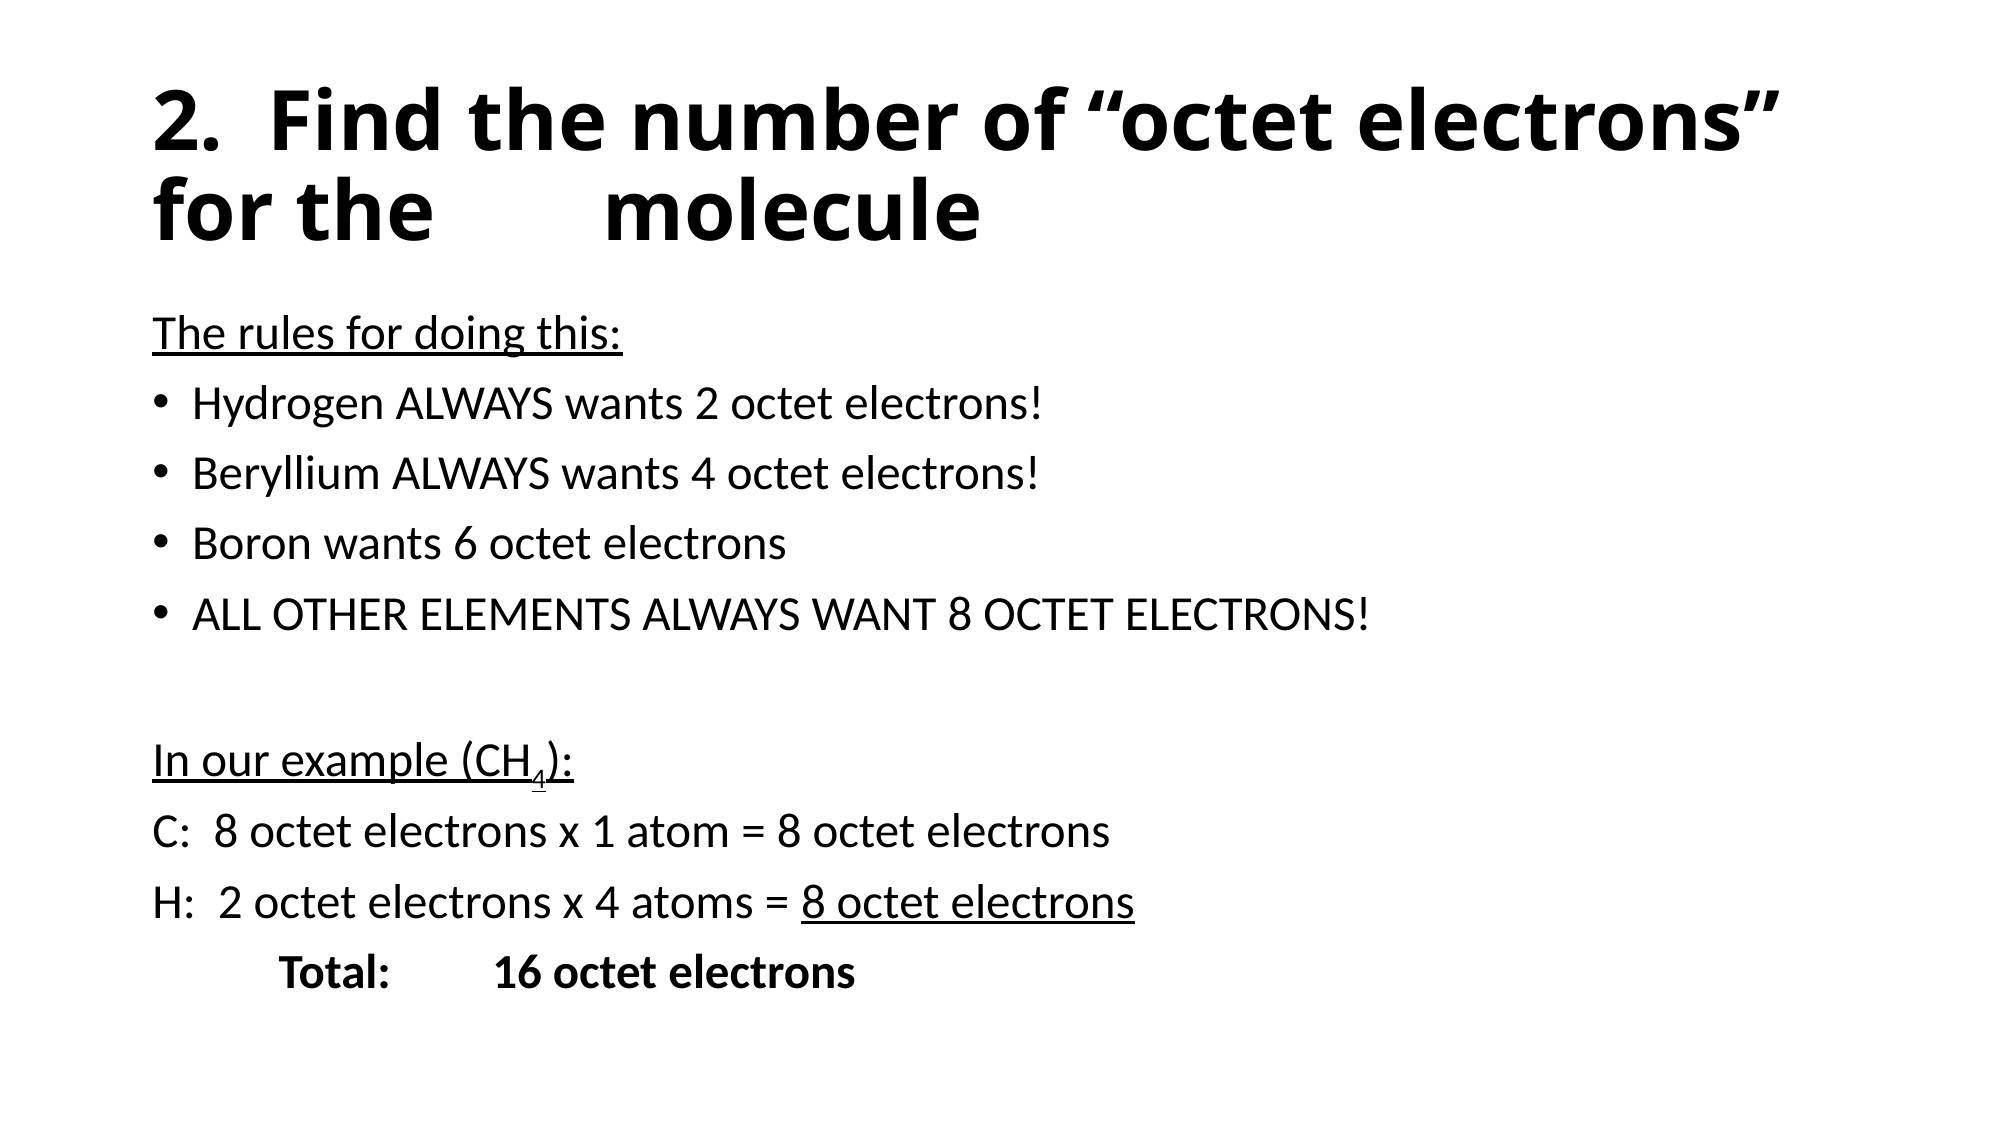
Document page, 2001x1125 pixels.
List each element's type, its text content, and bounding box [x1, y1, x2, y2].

list The rules for doing this: Hydrogen ALWAYS wants 2 octet electrons! Beryllium ALWAYS wants 4 octet electrons! Boron wants 6 octet electrons ALL OTHER ELEMENTS ALWAYS WANT 8 OCTET ELECTRONS! In our example (CH4): C: 8 octet electrons x 1 atom = 8 octet electrons H: 2 octet electrons x 4 atoms = 8 octet electrons Total: 16 octet electrons [137, 299, 1863, 1014]
title 2. Find the number of “octet electrons” for the molecule [137, 59, 1863, 278]
